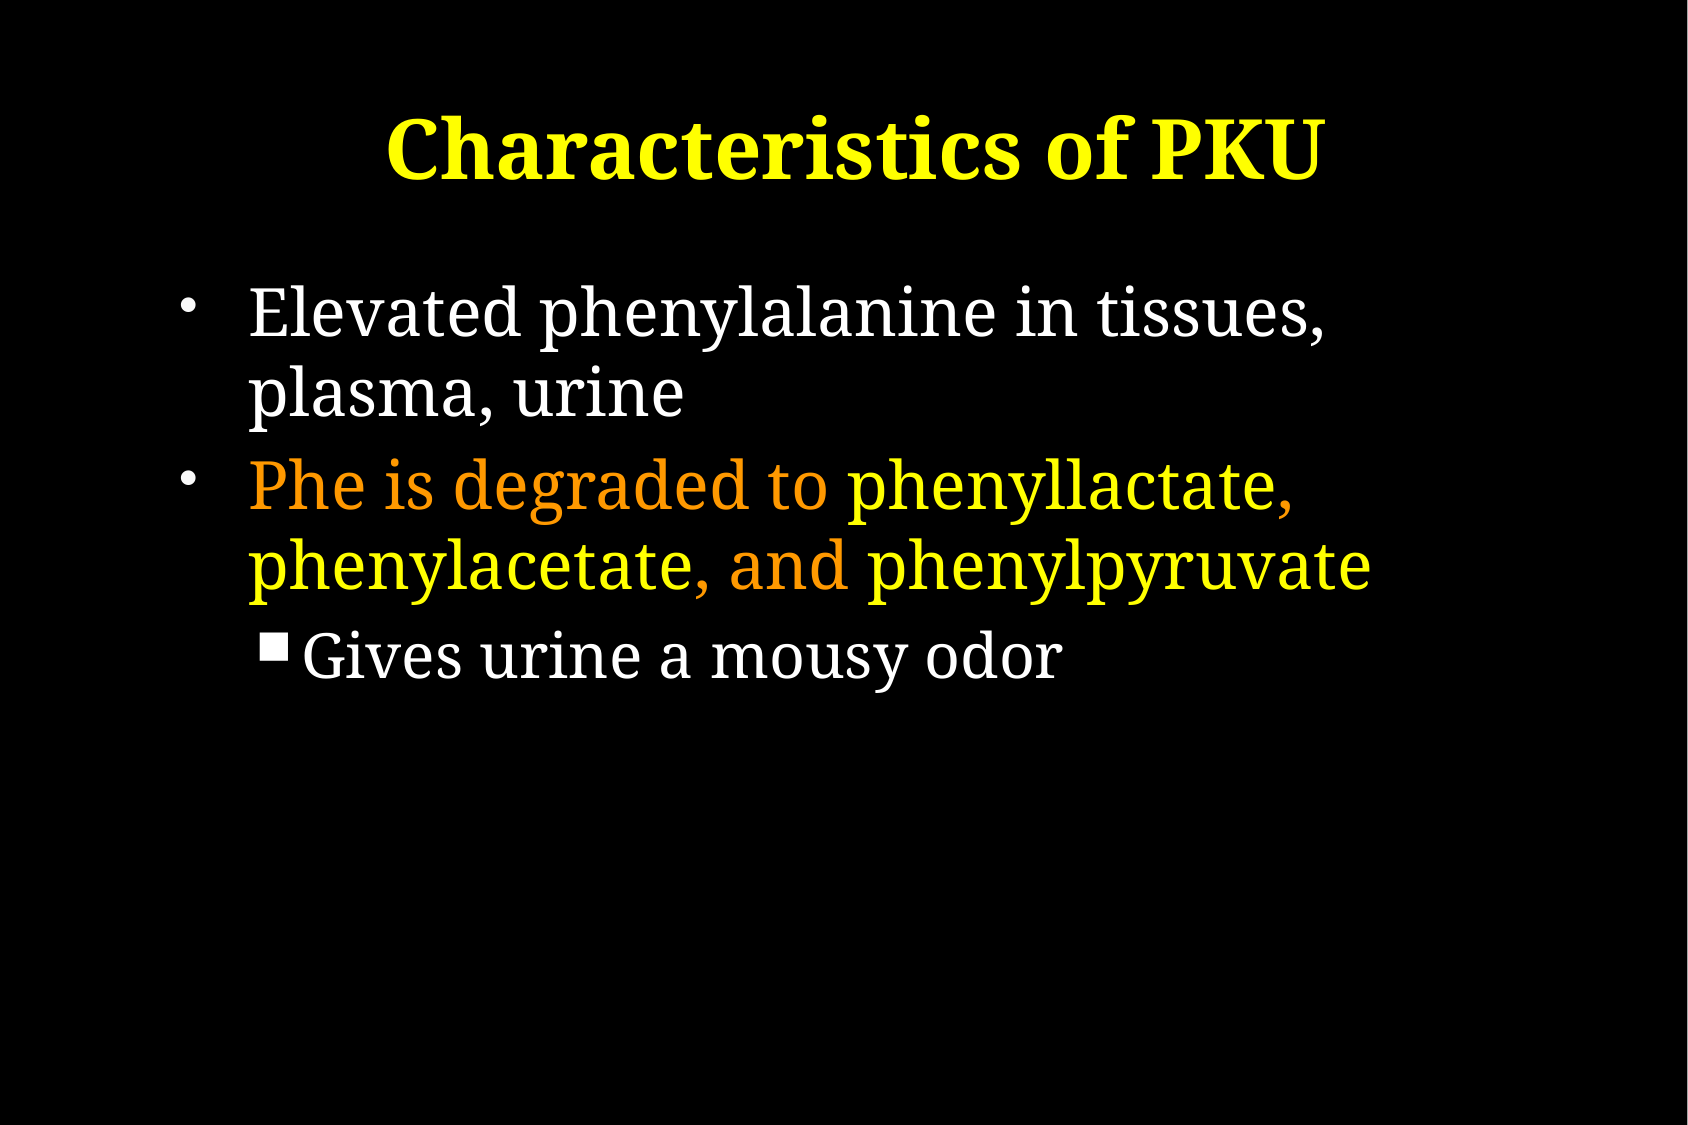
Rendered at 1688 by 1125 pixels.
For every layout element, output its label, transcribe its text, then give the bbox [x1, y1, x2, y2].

title Characteristics of PKU [181, 87, 1532, 205]
list Elevated phenylalanine in tissues, plasma, urine Phe is degraded to phenyllactate, phenylacetate, and phenylpyruvate Gives urine a mousy odor [143, 262, 1575, 950]
